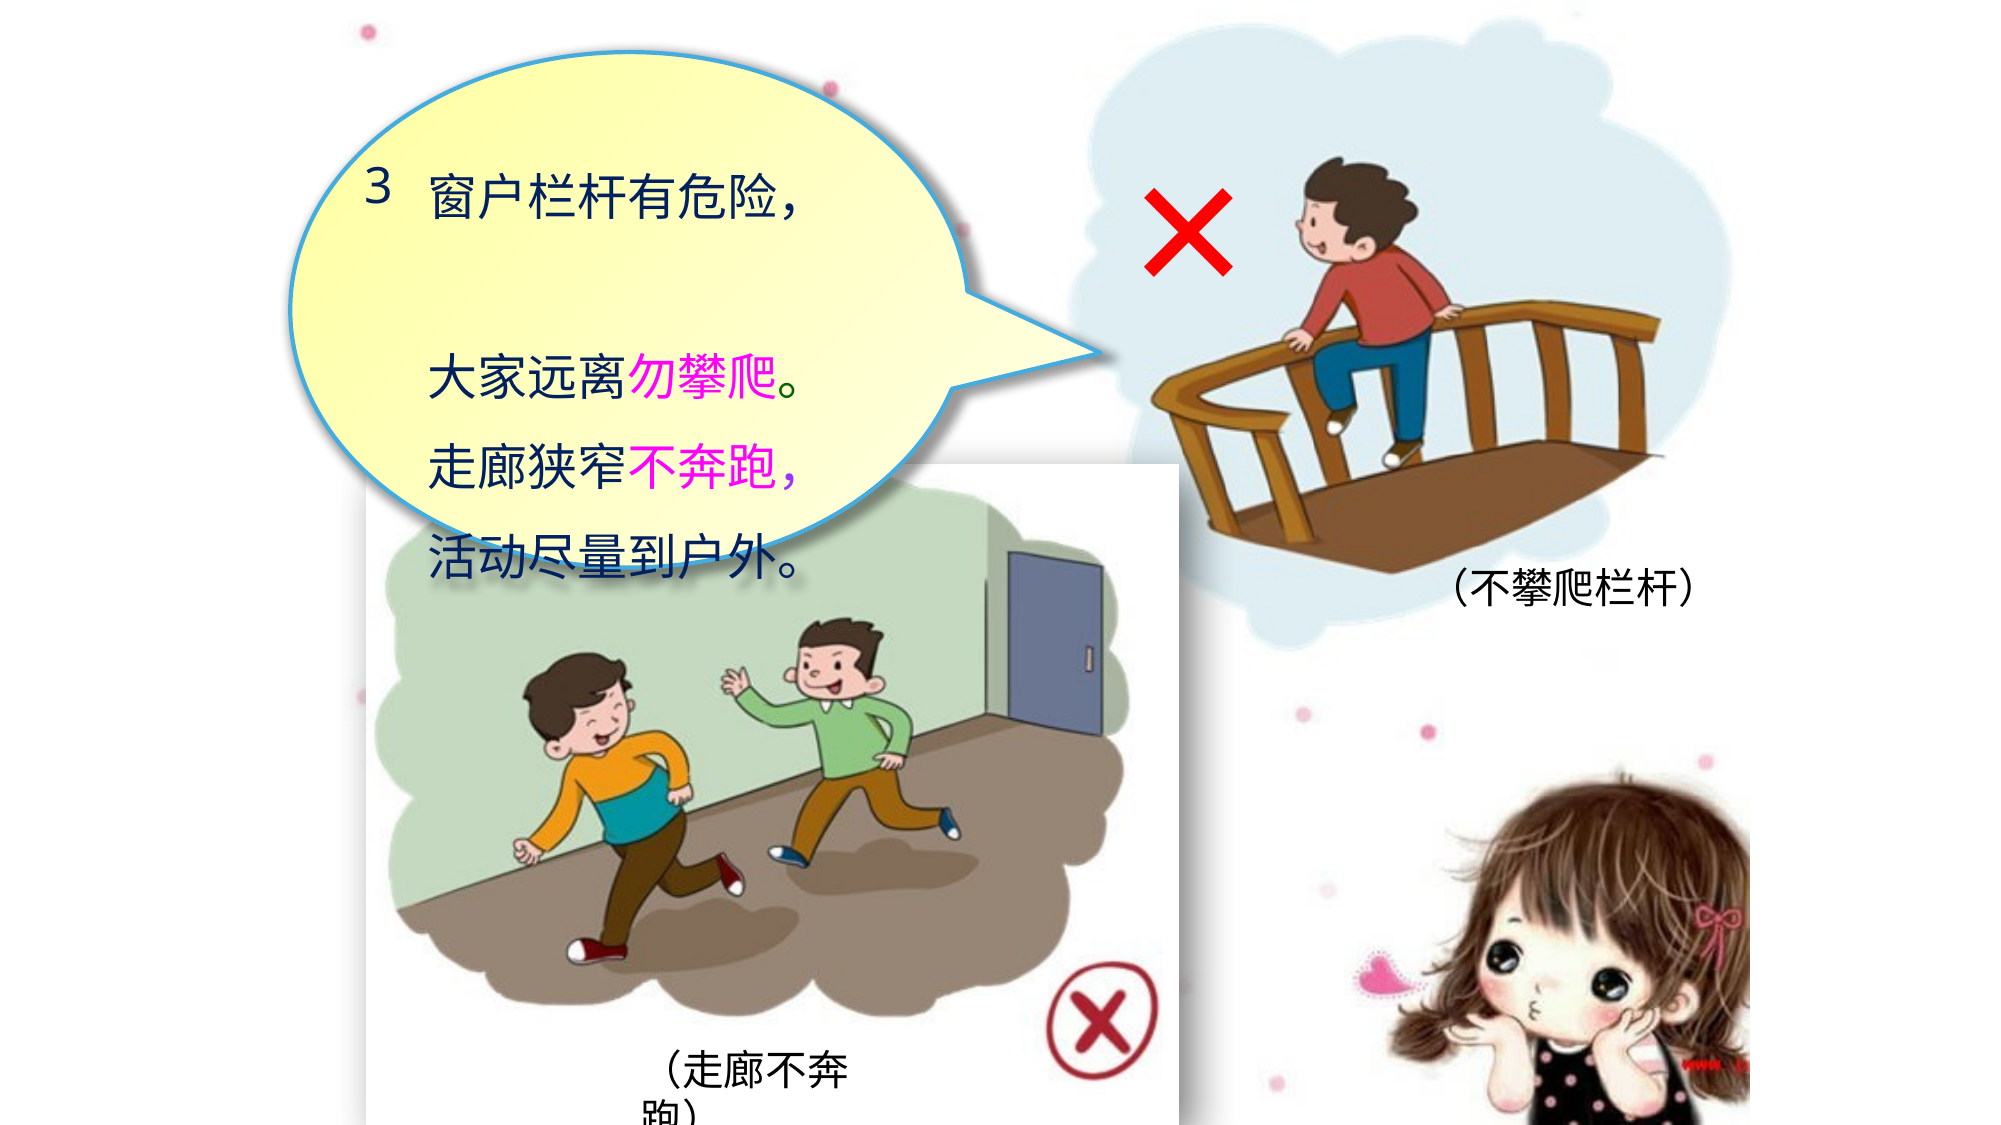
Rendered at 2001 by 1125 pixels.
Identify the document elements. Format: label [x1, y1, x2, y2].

picture [249, 0, 1751, 1125]
